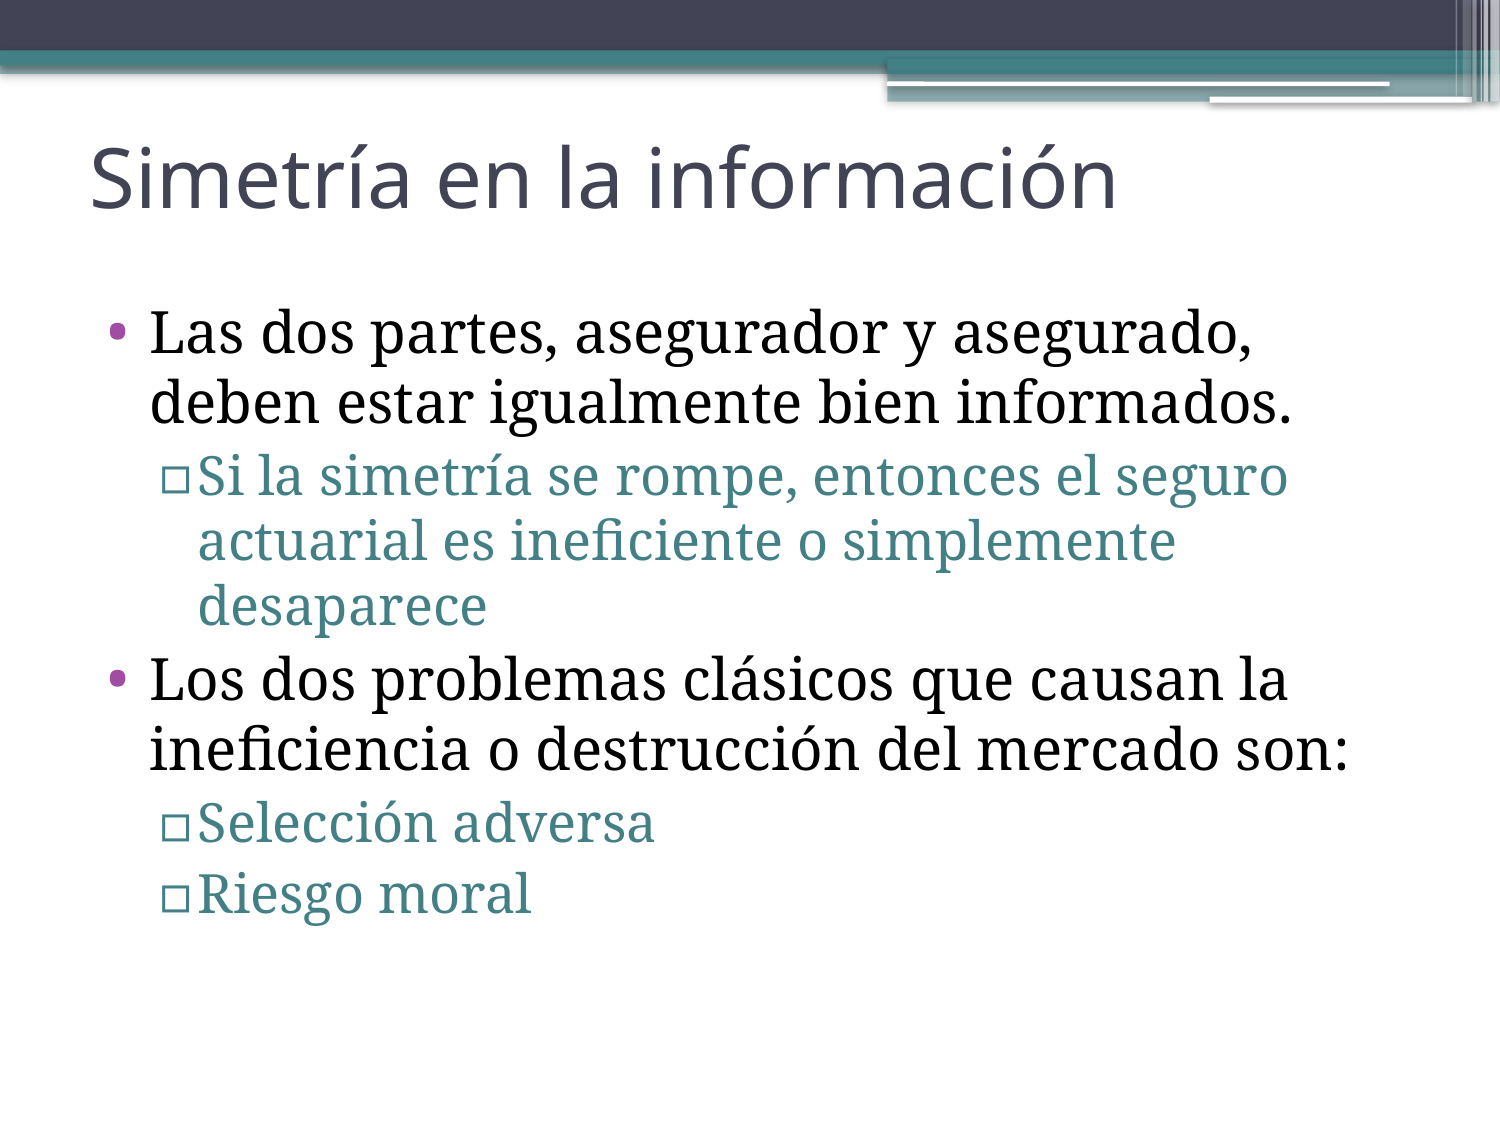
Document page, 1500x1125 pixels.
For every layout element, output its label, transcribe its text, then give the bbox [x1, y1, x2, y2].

list Las dos partes, asegurador y asegurado, deben estar igualmente bien informados. Si la simetría se rompe, entonces el seguro actuarial es ineficiente o simplemente desaparece Los dos problemas clásicos que causan la ineficiencia o destrucción del mercado son: Selección adversa Riesgo moral [75, 287, 1425, 1004]
title Simetría en la información [75, 87, 1425, 263]
